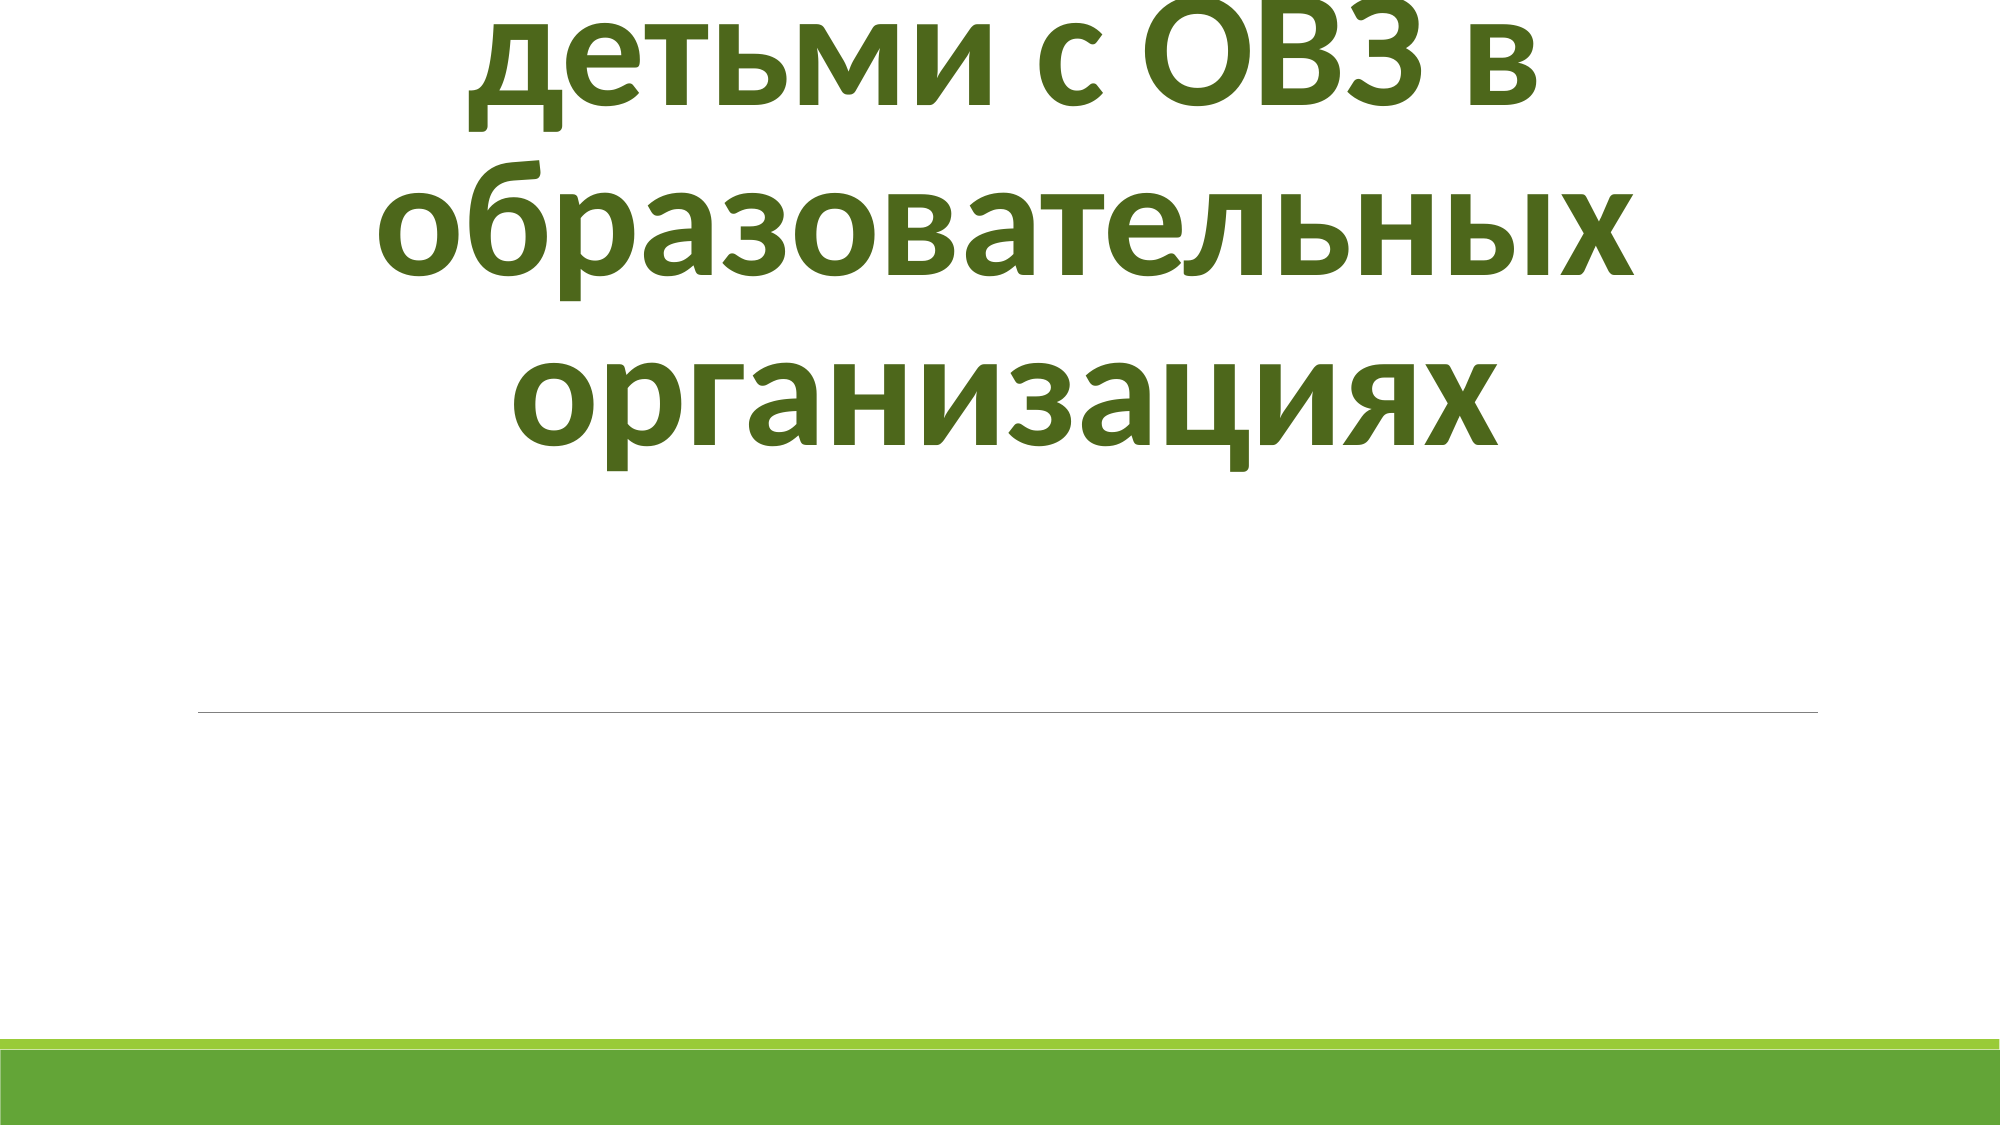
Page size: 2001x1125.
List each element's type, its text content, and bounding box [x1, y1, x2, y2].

title Организация работы с детьми с ОВЗ в образовательных организациях [179, 292, 1830, 688]
